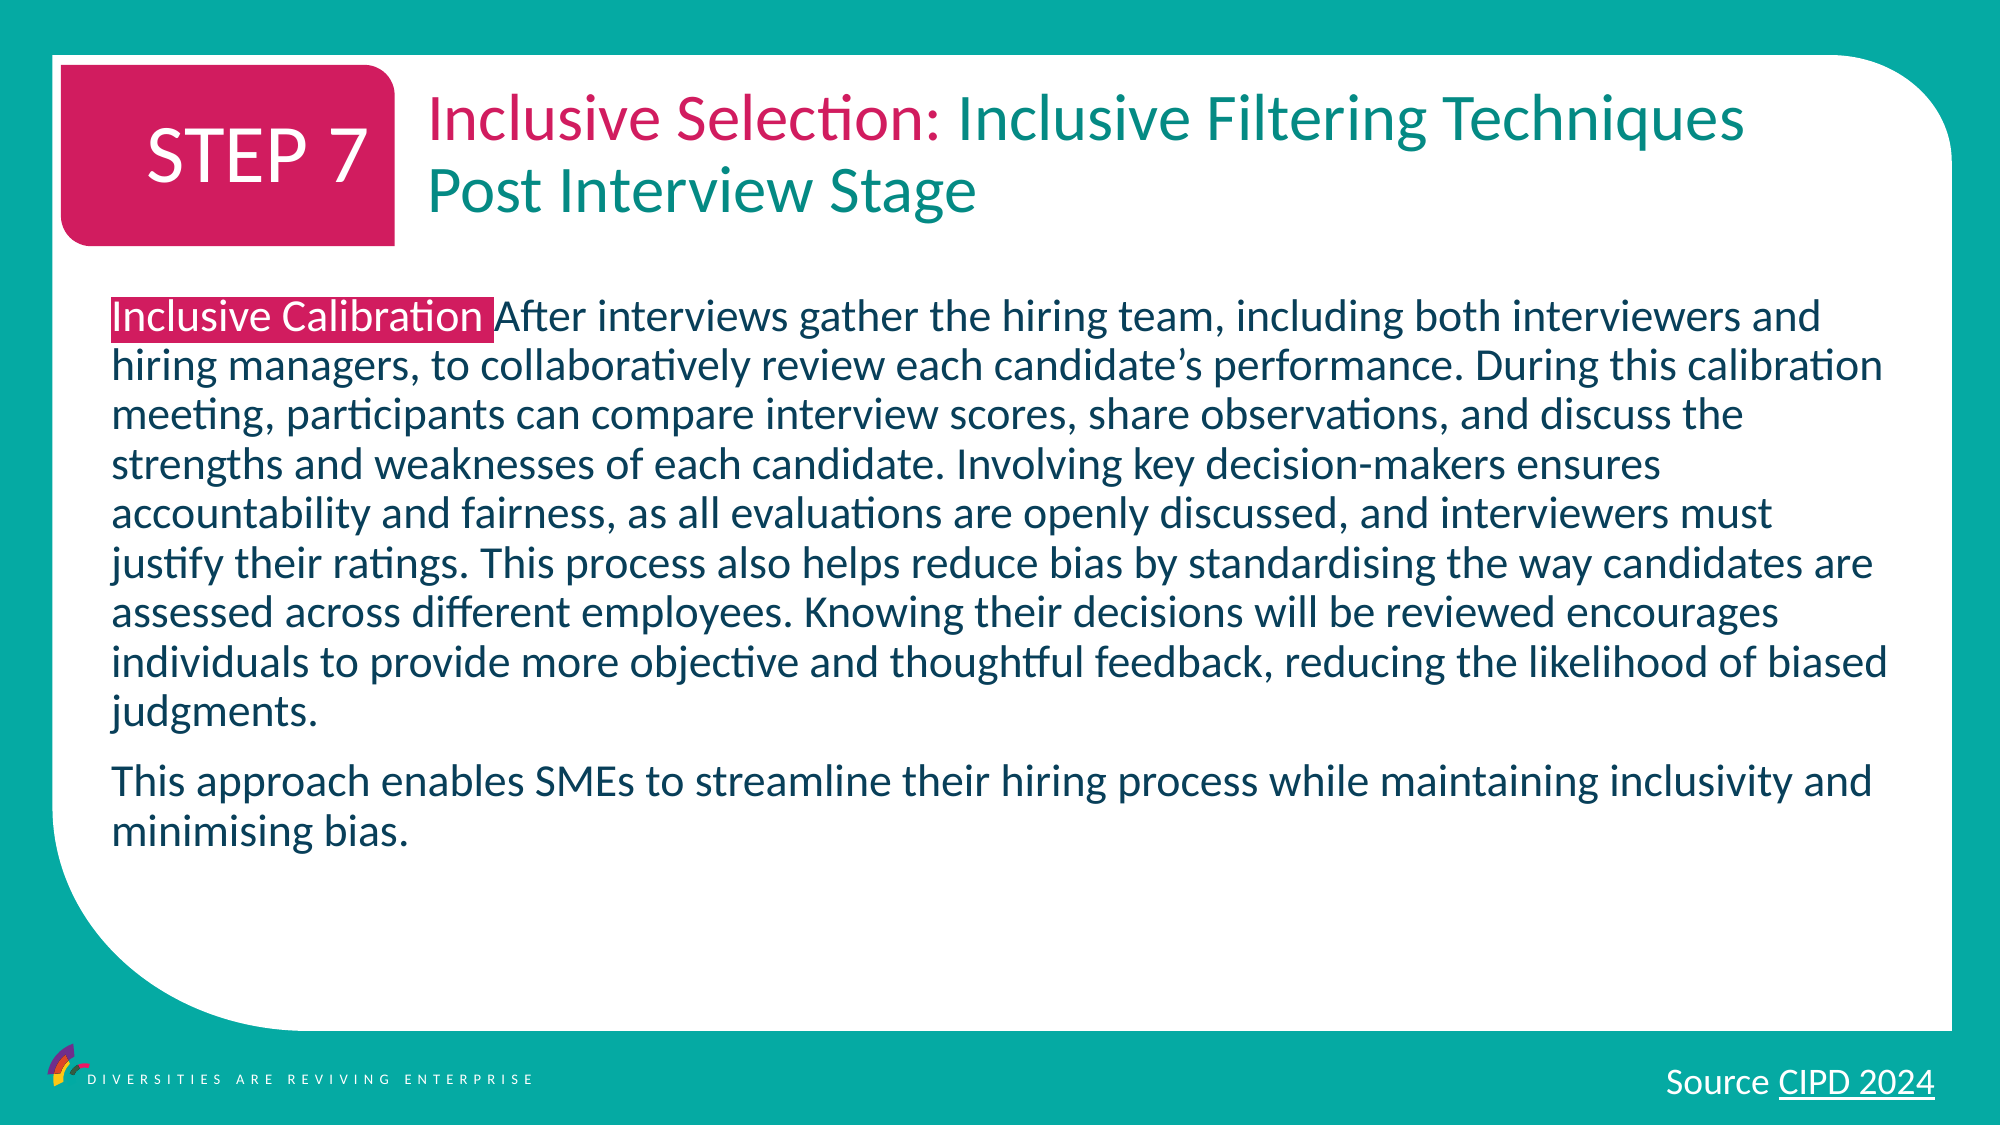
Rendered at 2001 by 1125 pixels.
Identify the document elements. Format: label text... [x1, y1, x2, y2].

text_box Source CIPD 2024 [1651, 1049, 1958, 1110]
list Inclusive Selection: Inclusive Filtering Techniques Post Interview Stage [412, 89, 1869, 221]
text_box STEP 7 [15, 56, 385, 213]
list Inclusive Calibration After interviews gather the hiring team, including both interviewers and hiring managers, to collaboratively review each candidate’s performance. During this calibration meeting, participants can compare interview scores, share observations, and discuss the strengths and weaknesses of each candidate. Involving key decision-makers ensures accountability and fairness, as all evaluations are openly discussed, and interviewers must justify their ratings. This process also helps reduce bias by standardising the way candidates are assessed across different employees. Knowing their decisions will be reviewed encourages individuals to provide more objective and thoughtful feedback, reducing the likelihood of biased judgments. This approach enables SMEs to streamline their hiring process while maintaining inclusivity and minimising bias. [96, 283, 1909, 937]
text_box [59, 71, 396, 248]
